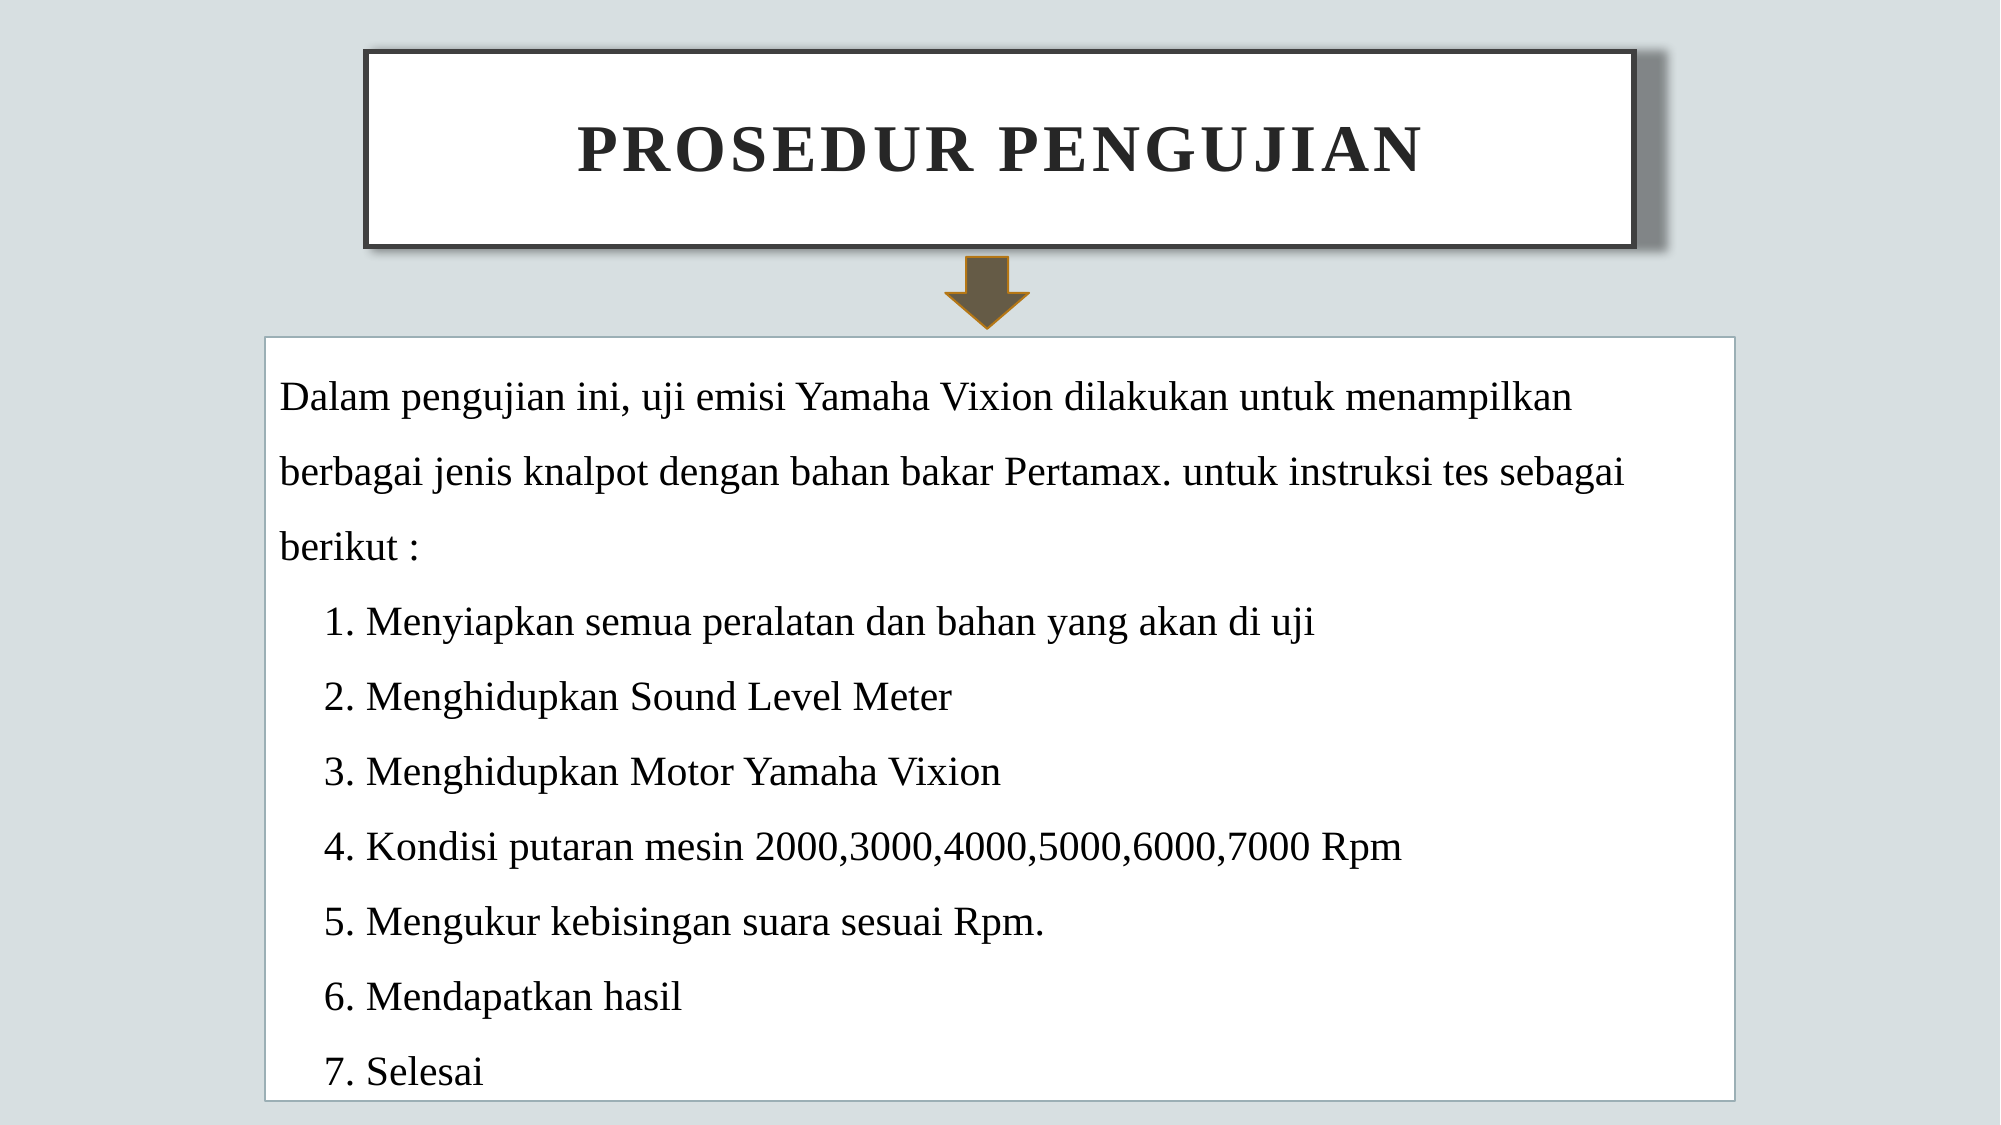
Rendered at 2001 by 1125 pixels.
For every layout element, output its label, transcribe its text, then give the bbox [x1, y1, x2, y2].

text_box [944, 255, 1031, 330]
text_box Dalam pengujian ini, uji emisi Yamaha Vixion dilakukan untuk menampilkan berbagai jenis knalpot dengan bahan bakar Pertamax. untuk instruksi tes sebagai berikut : 1. Menyiapkan semua peralatan dan bahan yang akan di uji 2. Menghidupkan Sound Level Meter 3. Menghidupkan Motor Yamaha Vixion 4. Kondisi putaran mesin 2000,3000,4000,5000,6000,7000 Rpm 5. Mengukur kebisingan suara sesuai Rpm. 6. Mendapatkan hasil 7. Selesai [264, 336, 1736, 1102]
title Prosedur Pengujian [363, 49, 1637, 249]
